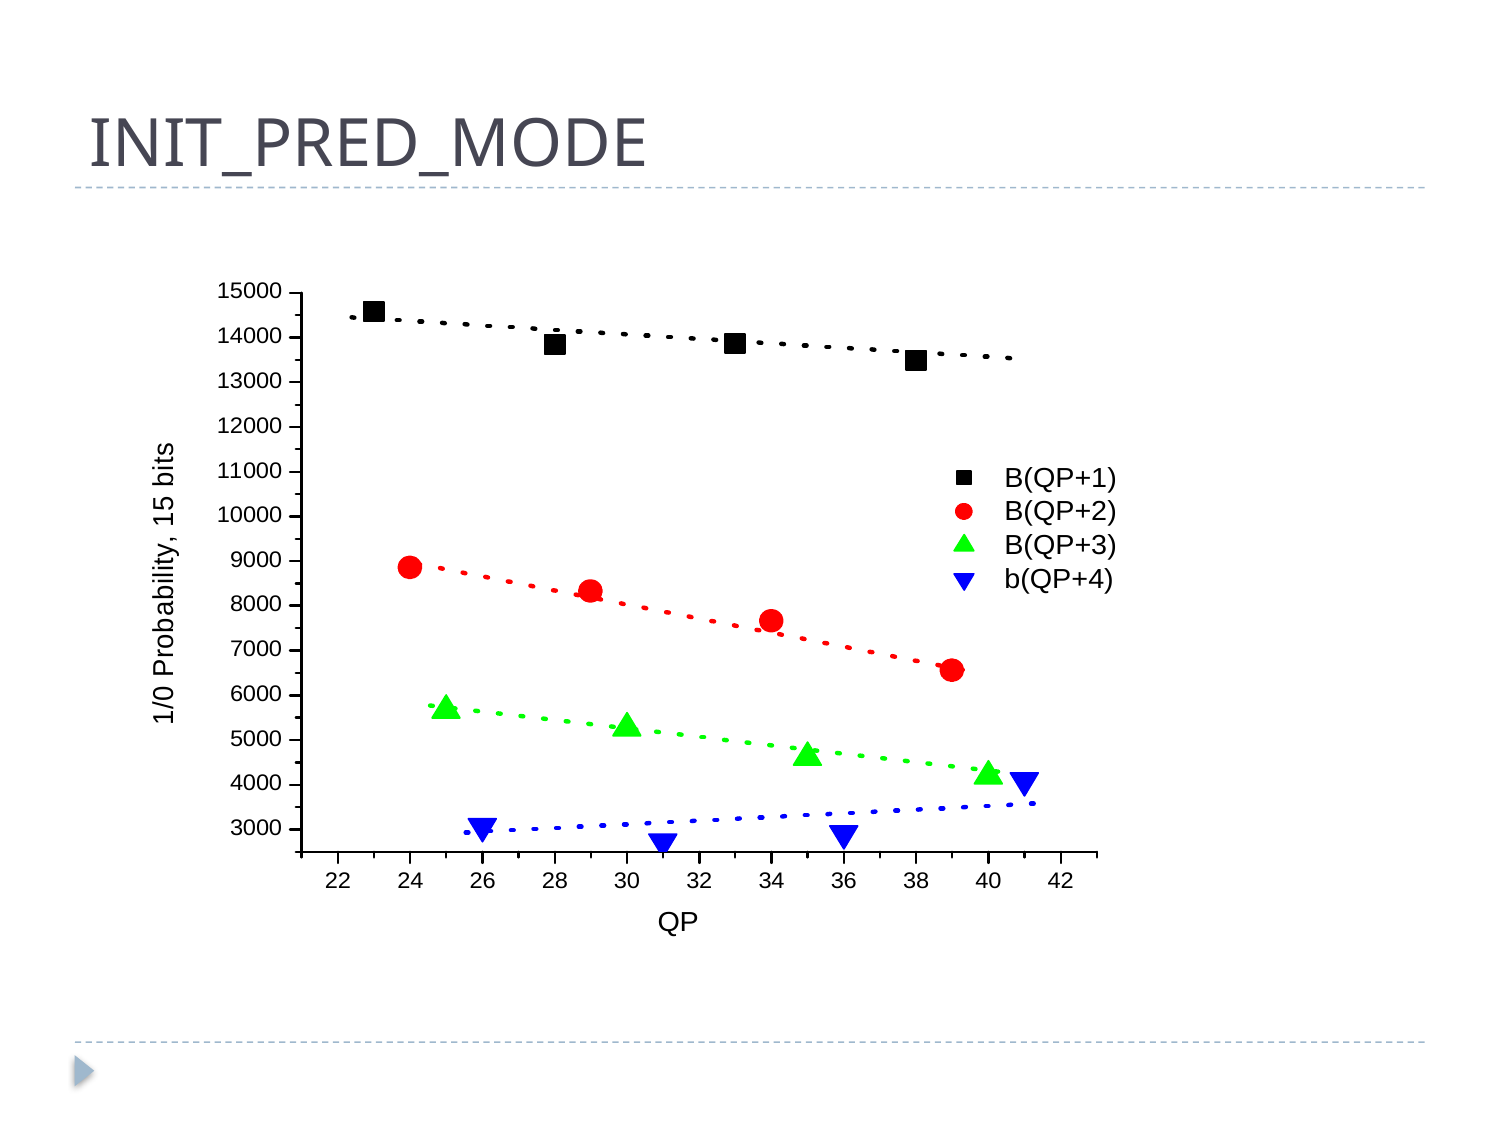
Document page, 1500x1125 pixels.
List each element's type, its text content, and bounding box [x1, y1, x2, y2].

picture [88, 221, 1176, 1000]
title INIT_PRED_MODE [75, 24, 1425, 188]
